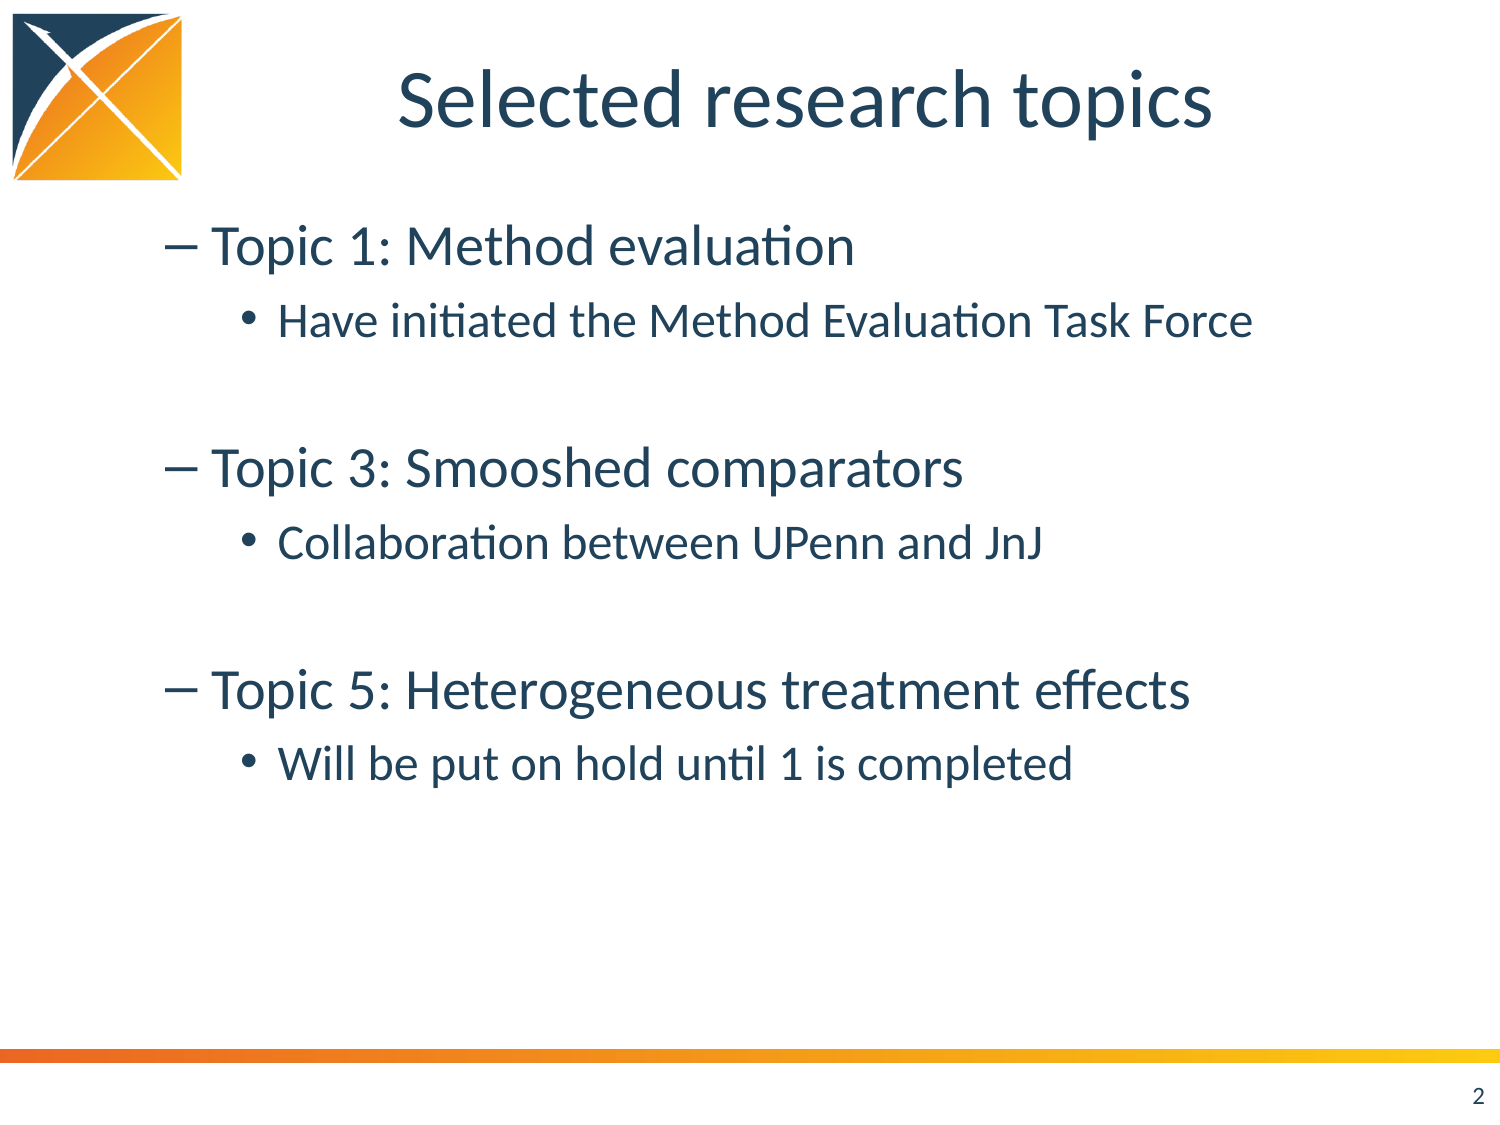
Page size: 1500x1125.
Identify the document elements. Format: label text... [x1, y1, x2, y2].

slide_number 2 [1149, 1065, 1500, 1125]
list Topic 1: Method evaluation Have initiated the Method Evaluation Task Force Topic 3: Smooshed comparators Collaboration between UPenn and JnJ Topic 5: Heterogeneous treatment effects Will be put on hold until 1 is completed [75, 200, 1425, 1005]
picture [0, 0, 206, 200]
title Selected research topics [187, 24, 1425, 163]
